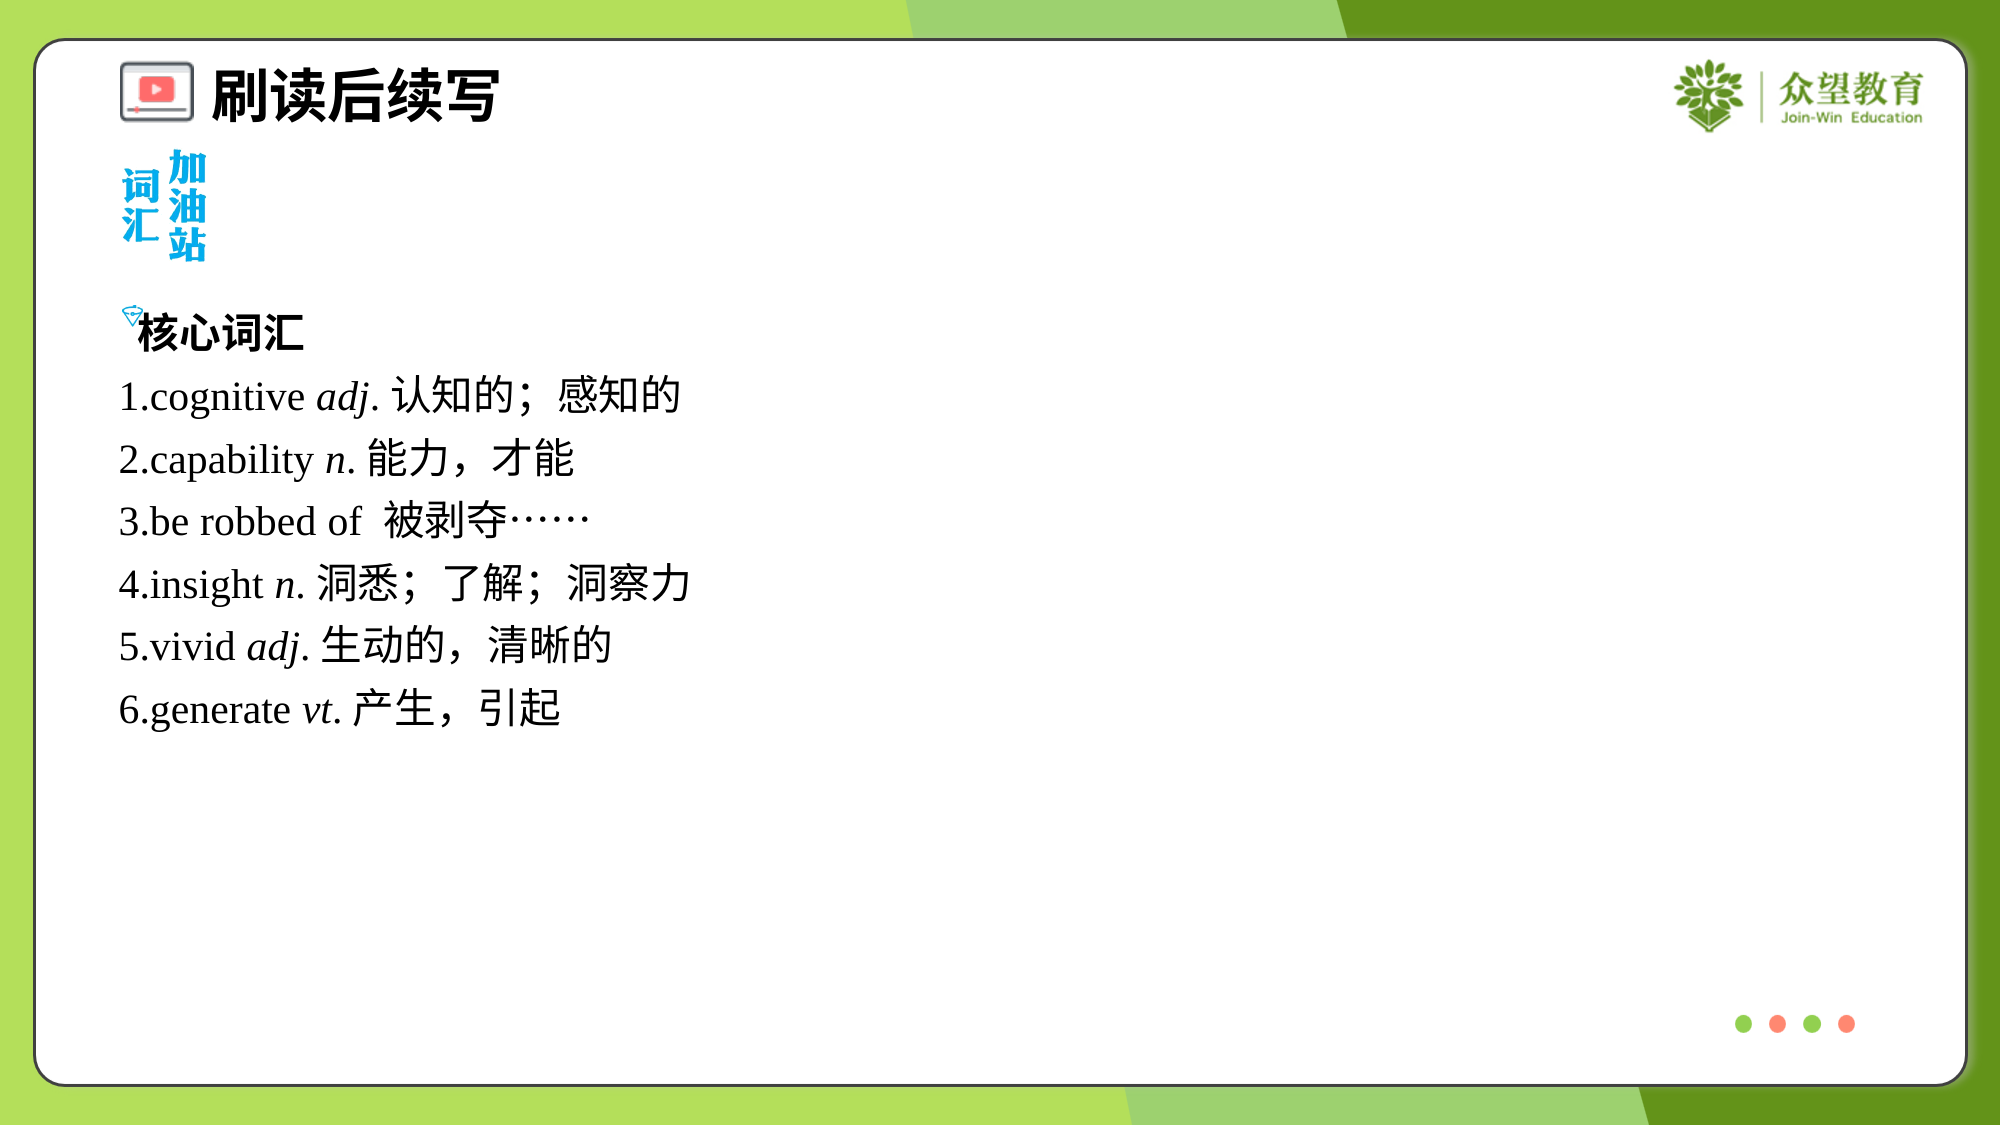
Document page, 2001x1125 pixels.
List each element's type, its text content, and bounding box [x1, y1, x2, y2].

text_box &7& 核心词汇 1.cognitive adj.认知的；感知的 2.capability n.能力，才能 3.be robbed of 被剥夺…… 4.insight n.洞悉；了解；洞察力 5.vivid adj.生动的，清晰的 6.generate vt.产生，引起 [118, 284, 1882, 717]
picture [0, 0, 2000, 1125]
